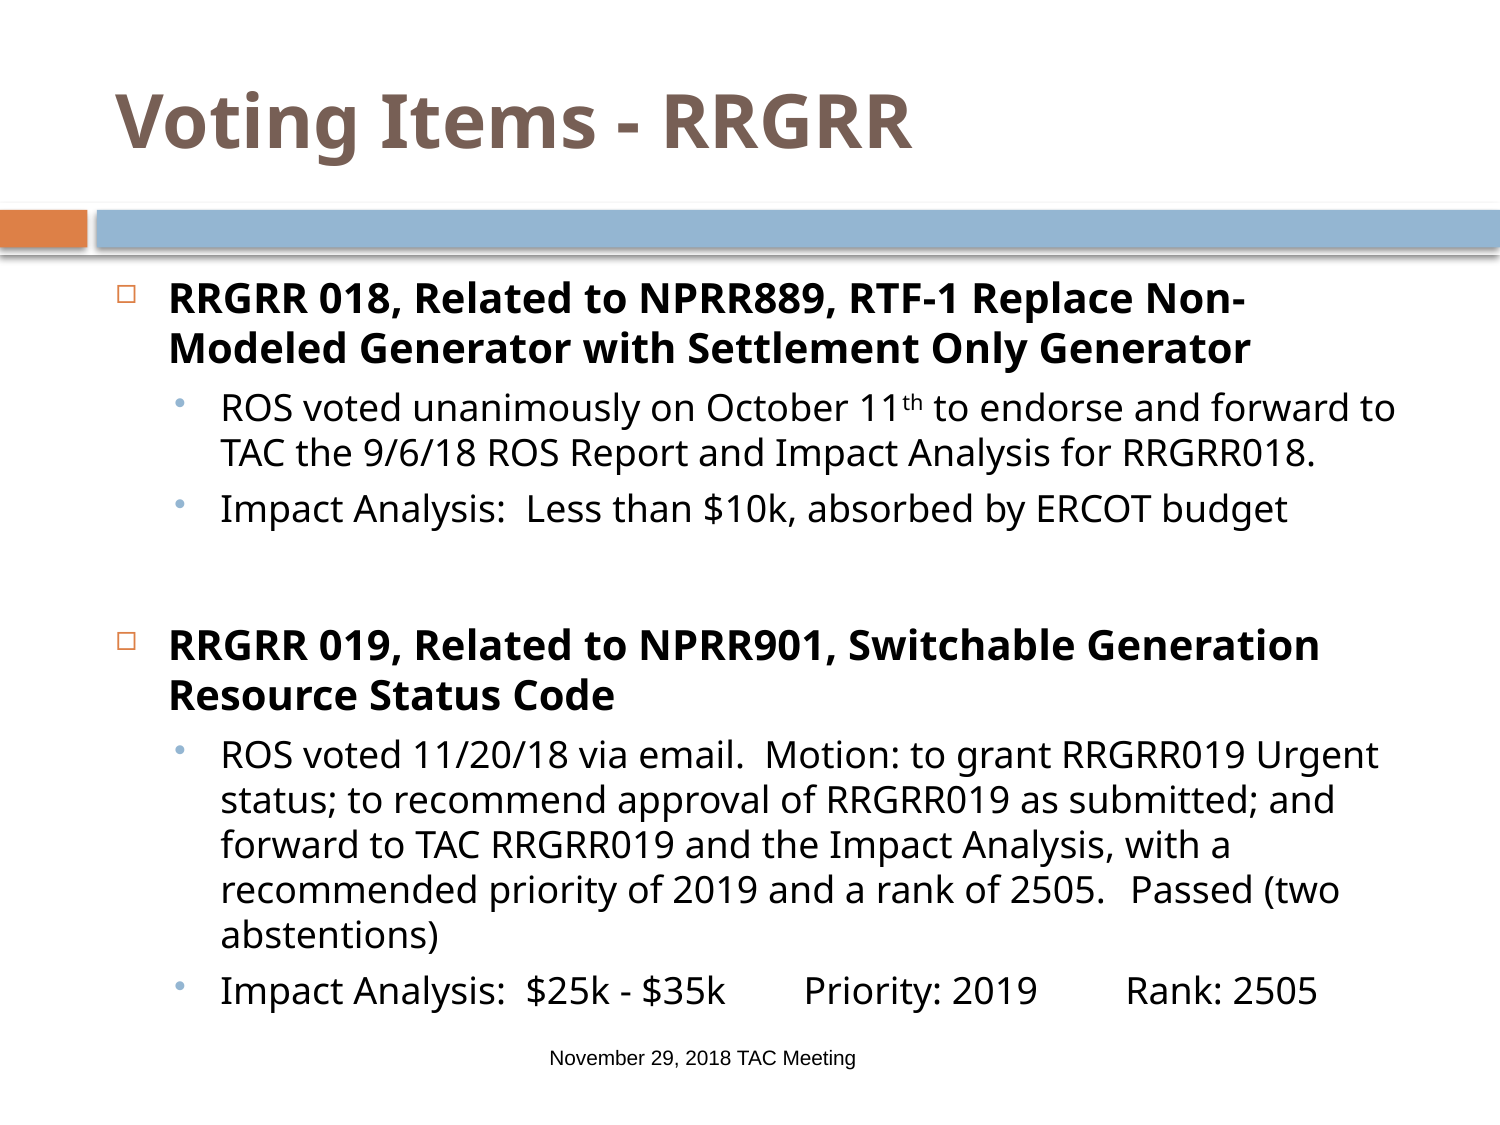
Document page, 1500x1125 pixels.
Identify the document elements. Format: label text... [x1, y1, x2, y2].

footer November 29, 2018 TAC Meeting [258, 1027, 1148, 1088]
title Voting Items - RRGRR [100, 37, 1439, 199]
list RRGRR 018, Related to NPRR889, RTF-1 Replace Non-Modeled Generator with Settlement Only Generator ROS voted unanimously on October 11th to endorse and forward to TAC the 9/6/18 ROS Report and Impact Analysis for RRGRR018. Impact Analysis: Less than $10k, absorbed by ERCOT budget RRGRR 019, Related to NPRR901, Switchable Generation Resource Status Code ROS voted 11/20/18 via email. Motion: to grant RRGRR019 Urgent status; to recommend approval of RRGRR019 as submitted; and forward to TAC RRGRR019 and the Impact Analysis, with a recommended priority of 2019 and a rank of 2505. Passed (two abstentions) Impact Analysis: $25k - $35k Priority: 2019 Rank: 2505 [100, 199, 1439, 938]
